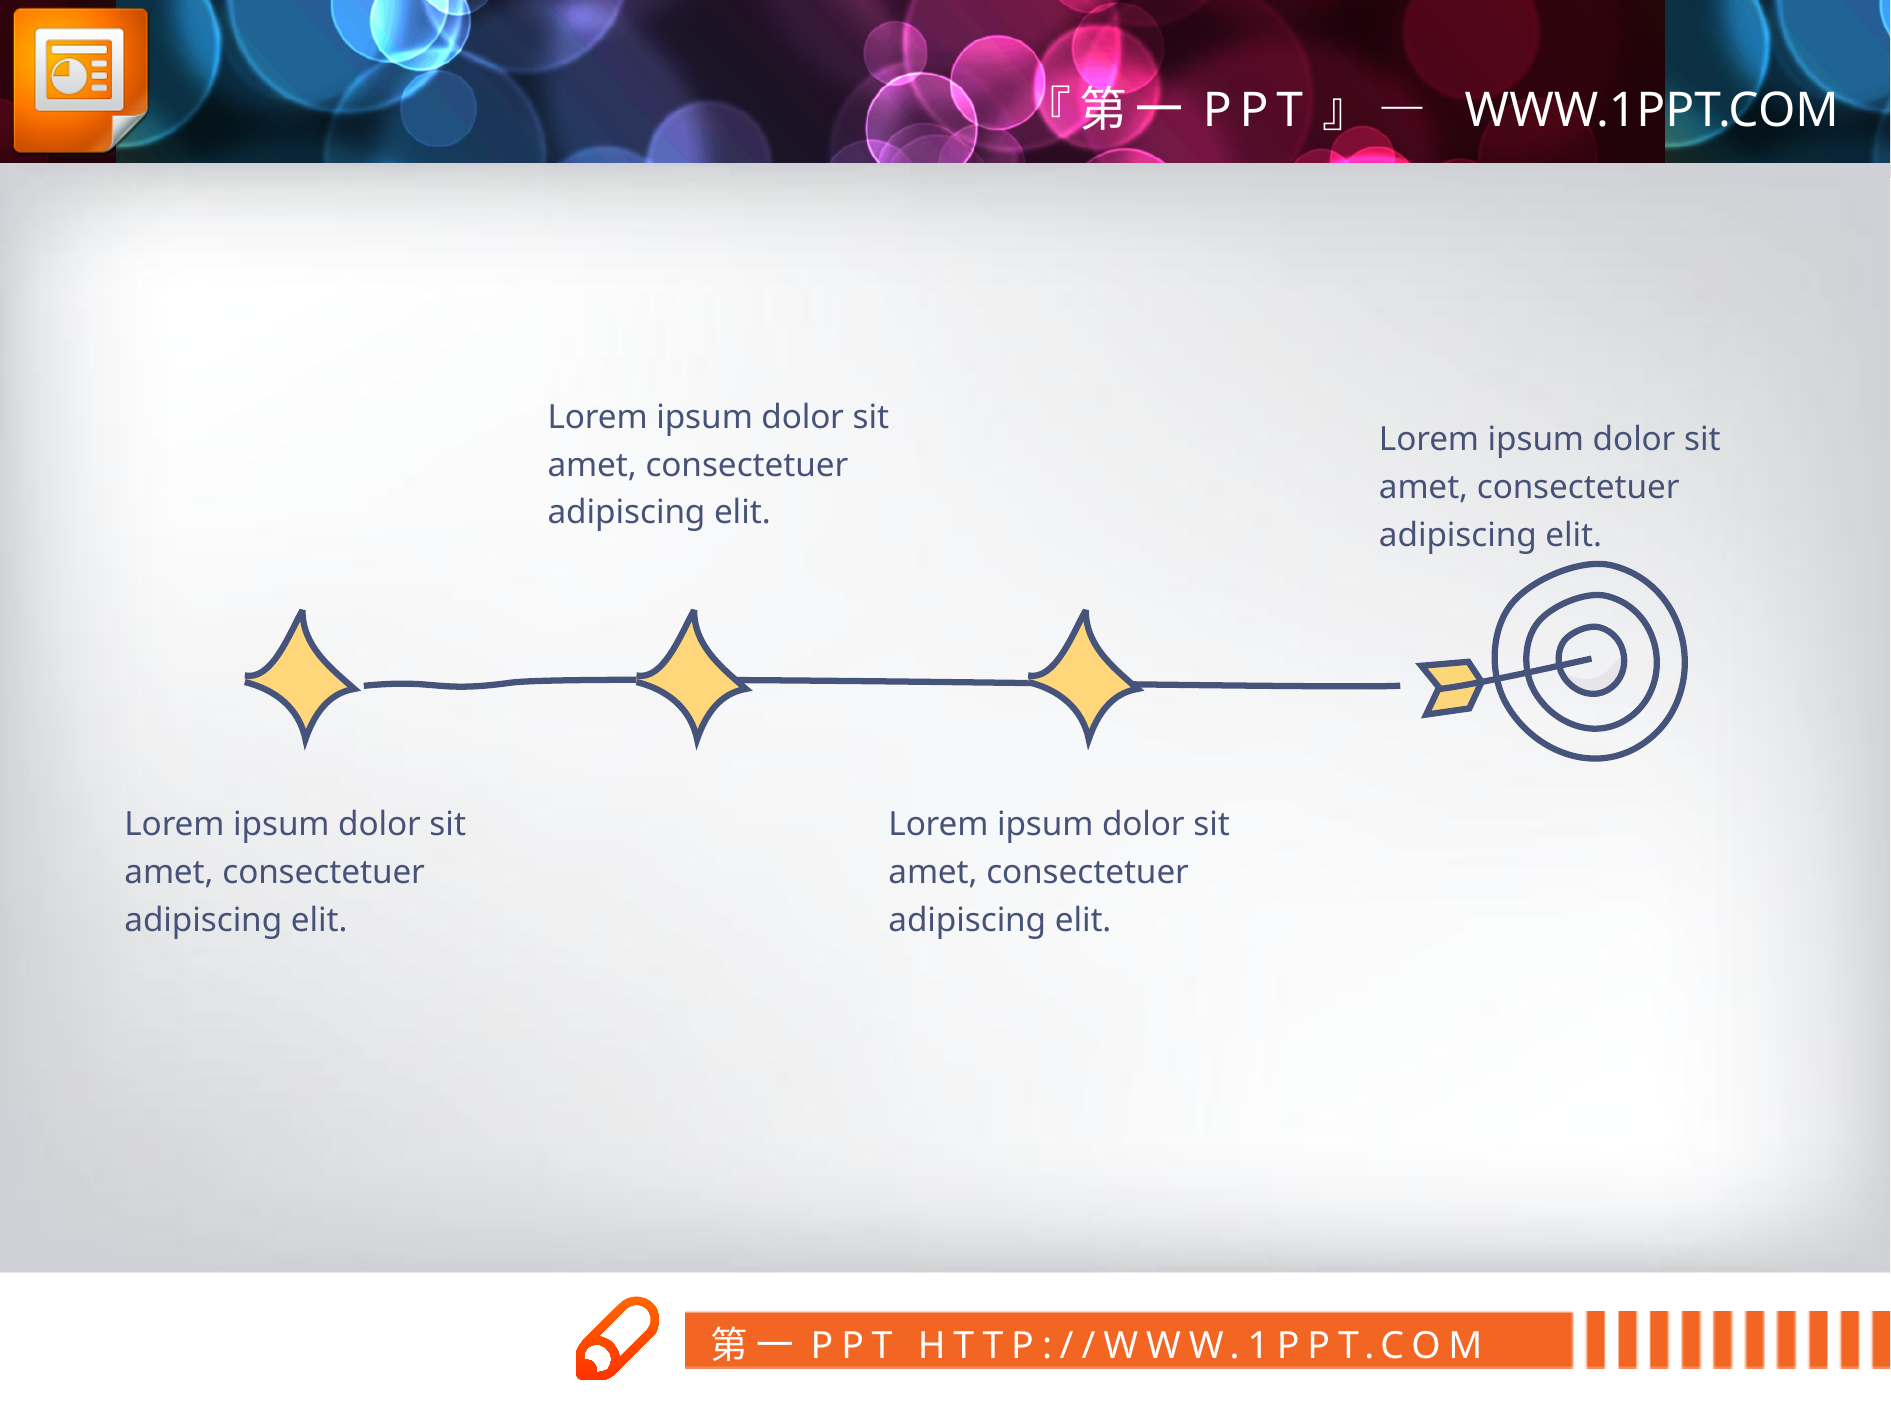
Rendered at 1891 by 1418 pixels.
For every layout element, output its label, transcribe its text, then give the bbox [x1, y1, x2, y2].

text_box [244, 610, 355, 740]
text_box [1446, 548, 1680, 784]
text_box Lorem ipsum dolor sit amet, consectetuer adipiscing elit. [541, 380, 951, 537]
text_box [737, 680, 1038, 686]
text_box [636, 610, 746, 740]
text_box Lorem ipsum dolor sit amet, consectetuer adipiscing elit. [882, 787, 1292, 944]
picture [685, 1311, 1891, 1369]
text_box [363, 679, 646, 687]
text_box Lorem ipsum dolor sit amet, consectetuer adipiscing elit. [1372, 403, 1783, 560]
text_box Lorem ipsum dolor sit amet, consectetuer adipiscing elit. [118, 787, 528, 944]
text_box [1028, 610, 1138, 740]
picture [0, 0, 1891, 1275]
